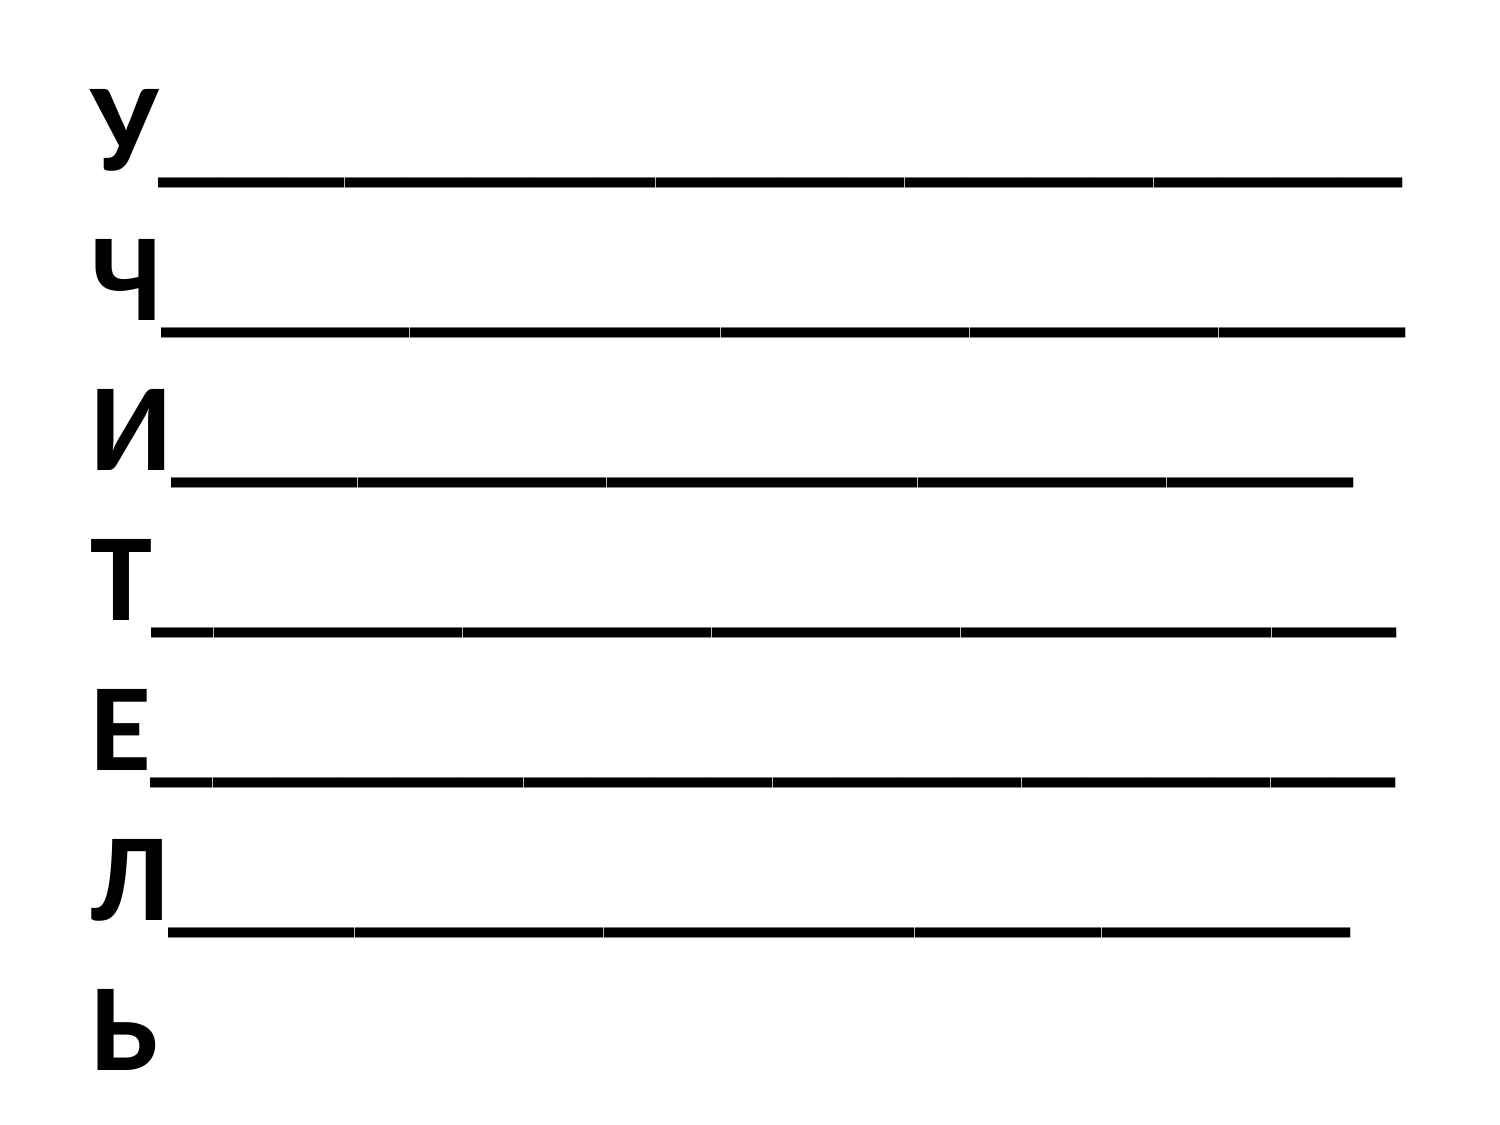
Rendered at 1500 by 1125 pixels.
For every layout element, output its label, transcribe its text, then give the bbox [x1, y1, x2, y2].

list У____________________ Ч____________________ И___________________ Т____________________ Е____________________ Л___________________ Ь [75, 37, 1425, 1005]
